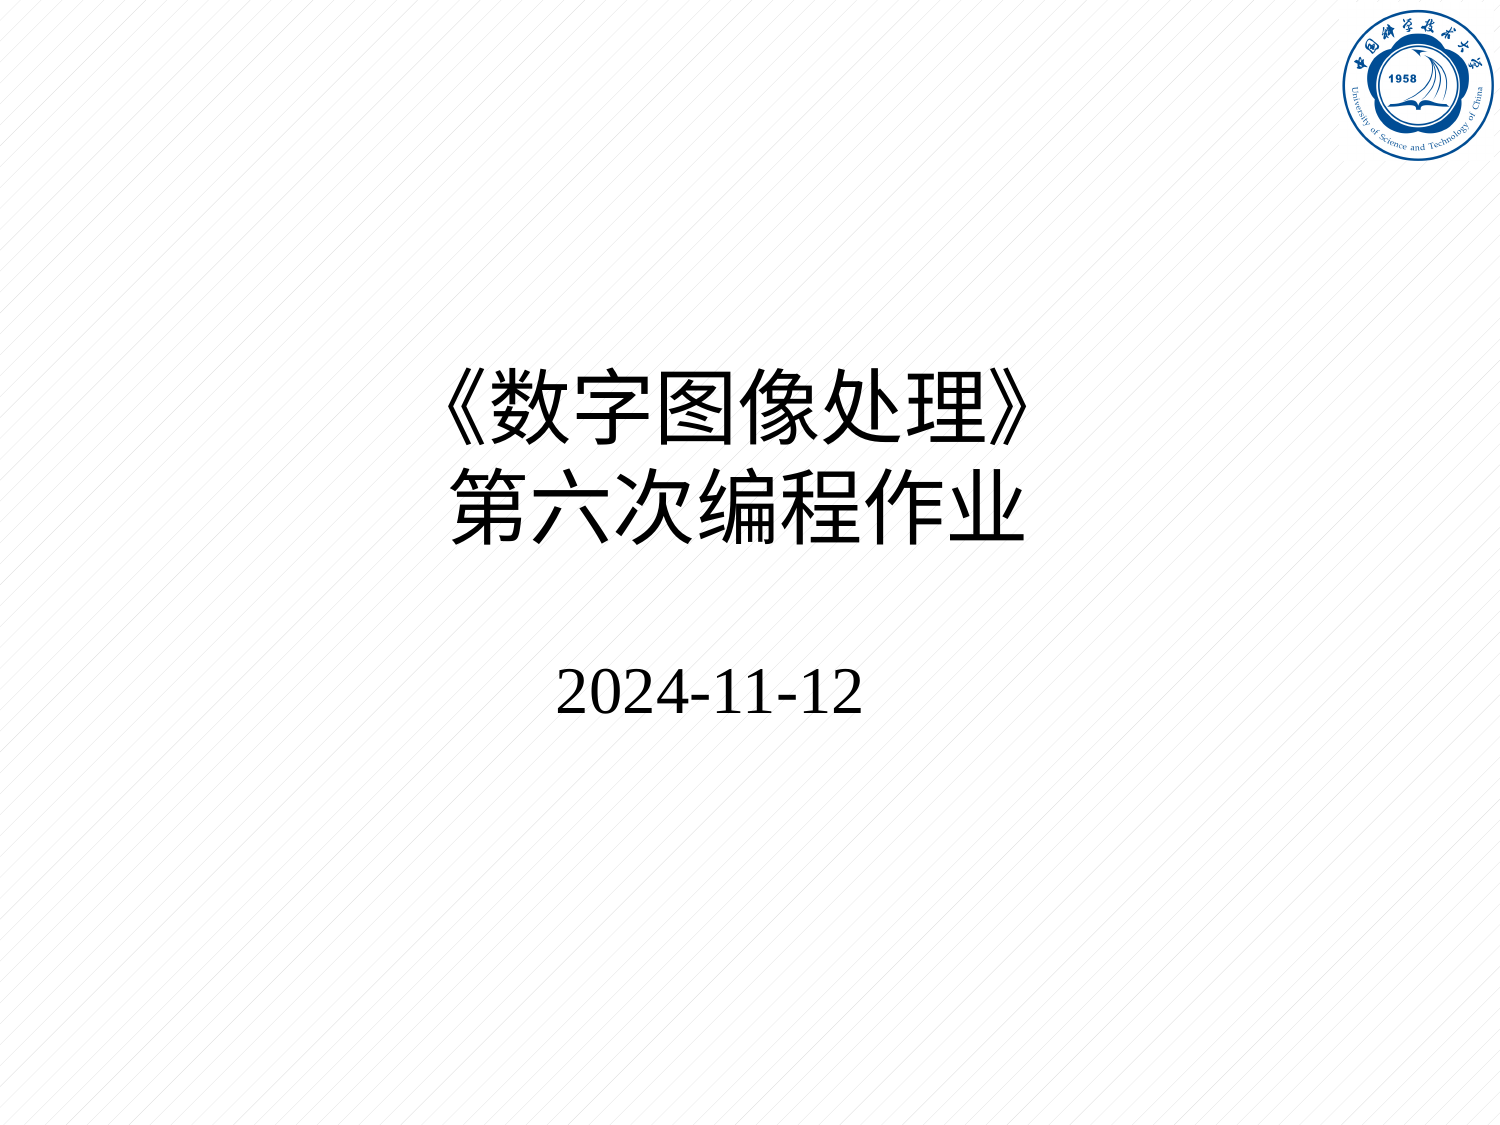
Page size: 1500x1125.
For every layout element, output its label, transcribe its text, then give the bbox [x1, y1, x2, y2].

subtitle 2024-11-12 [135, 639, 1286, 902]
title 《数字图像处理》 第六次编程作业 [100, 338, 1376, 564]
picture [1339, 2, 1494, 161]
